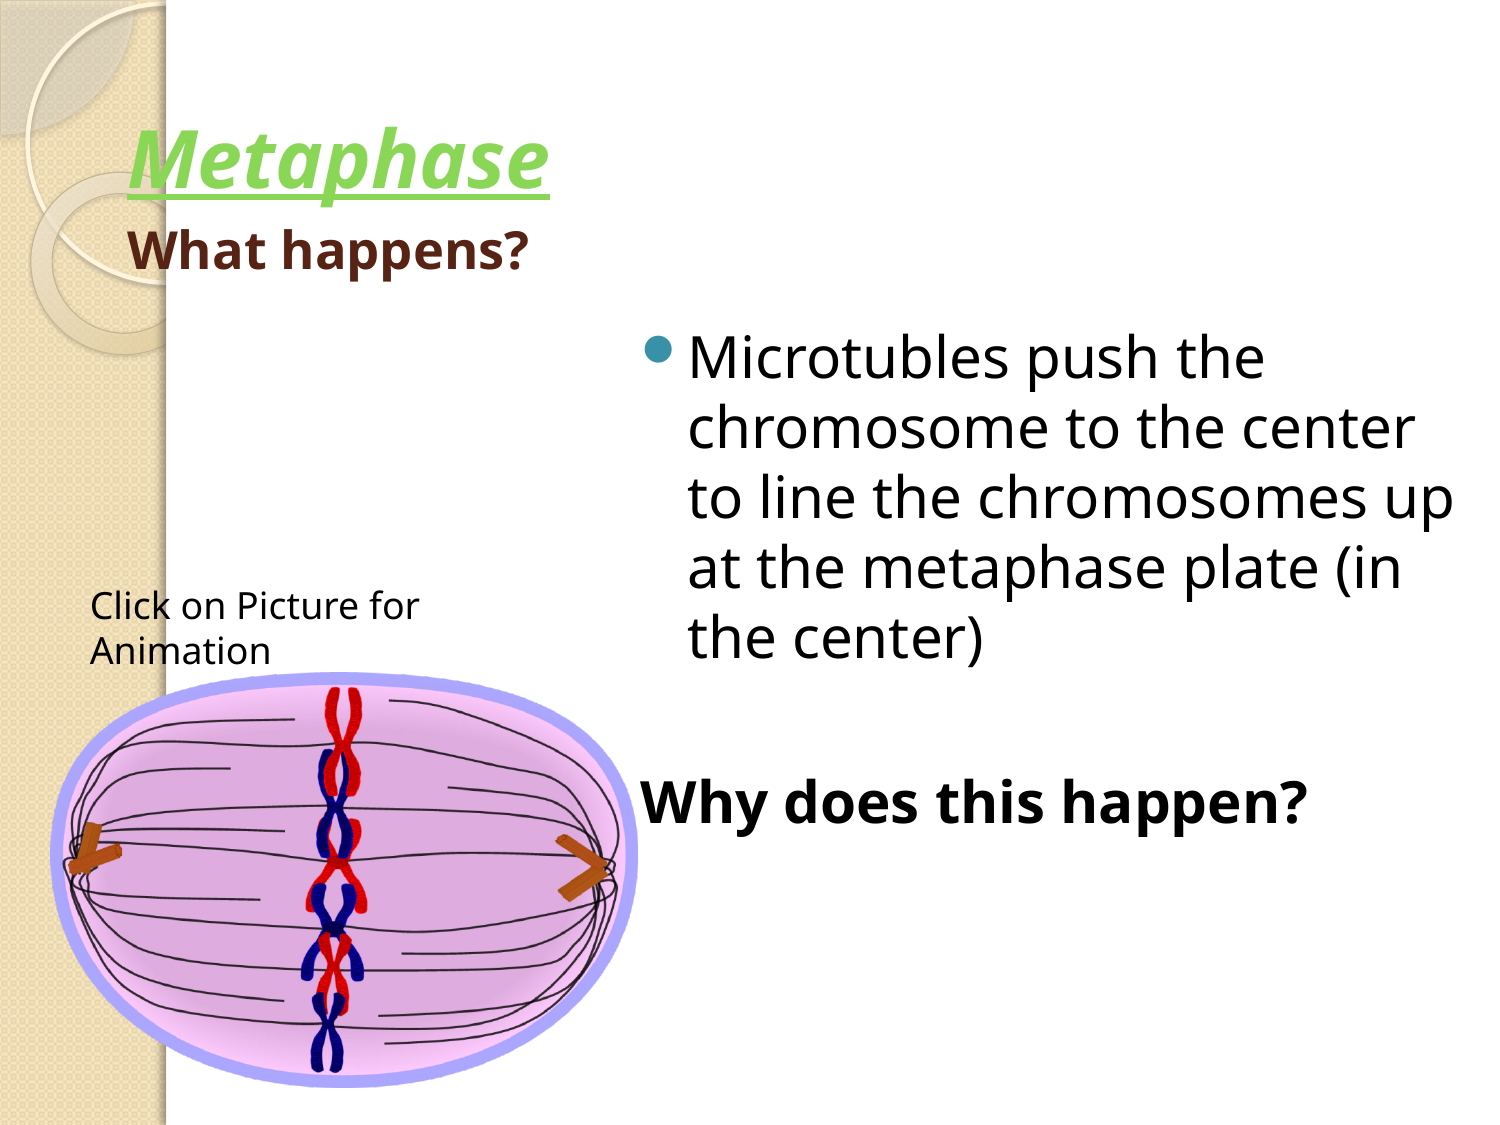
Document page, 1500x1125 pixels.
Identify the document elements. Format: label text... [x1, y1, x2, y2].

list Microtubles push the chromosome to the center to line the chromosomes up at the metaphase plate (in the center) Why does this happen? [612, 312, 1500, 988]
title Metaphase What happens? [112, 99, 1388, 288]
text_box Click on Picture for Animation [74, 574, 588, 669]
picture [49, 672, 638, 1088]
